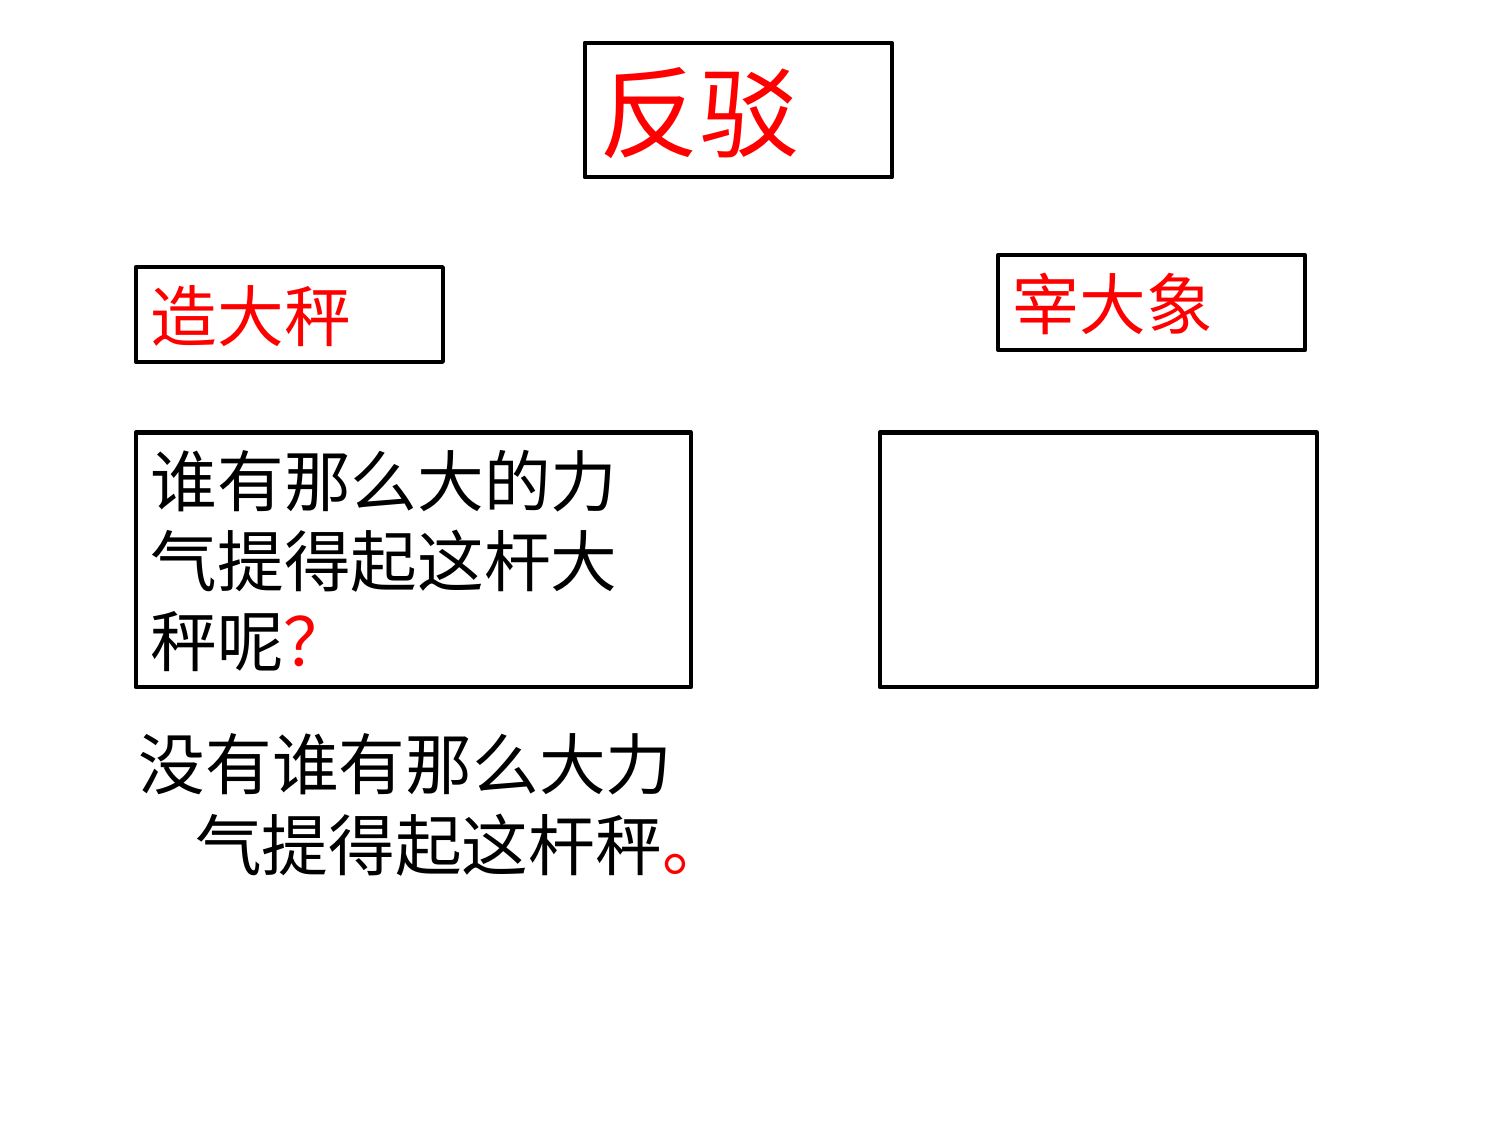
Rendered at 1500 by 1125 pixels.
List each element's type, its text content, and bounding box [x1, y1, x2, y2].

text_box 没有谁有那么大力气提得起这杆秤。 [123, 715, 750, 894]
text_box 宰大象 [996, 253, 1307, 352]
text_box 谁有那么大的力气提得起这杆大秤呢？ [134, 430, 693, 689]
text_box 造大秤 [134, 265, 445, 364]
text_box 反驳 [583, 41, 894, 179]
text_box [878, 430, 1319, 689]
